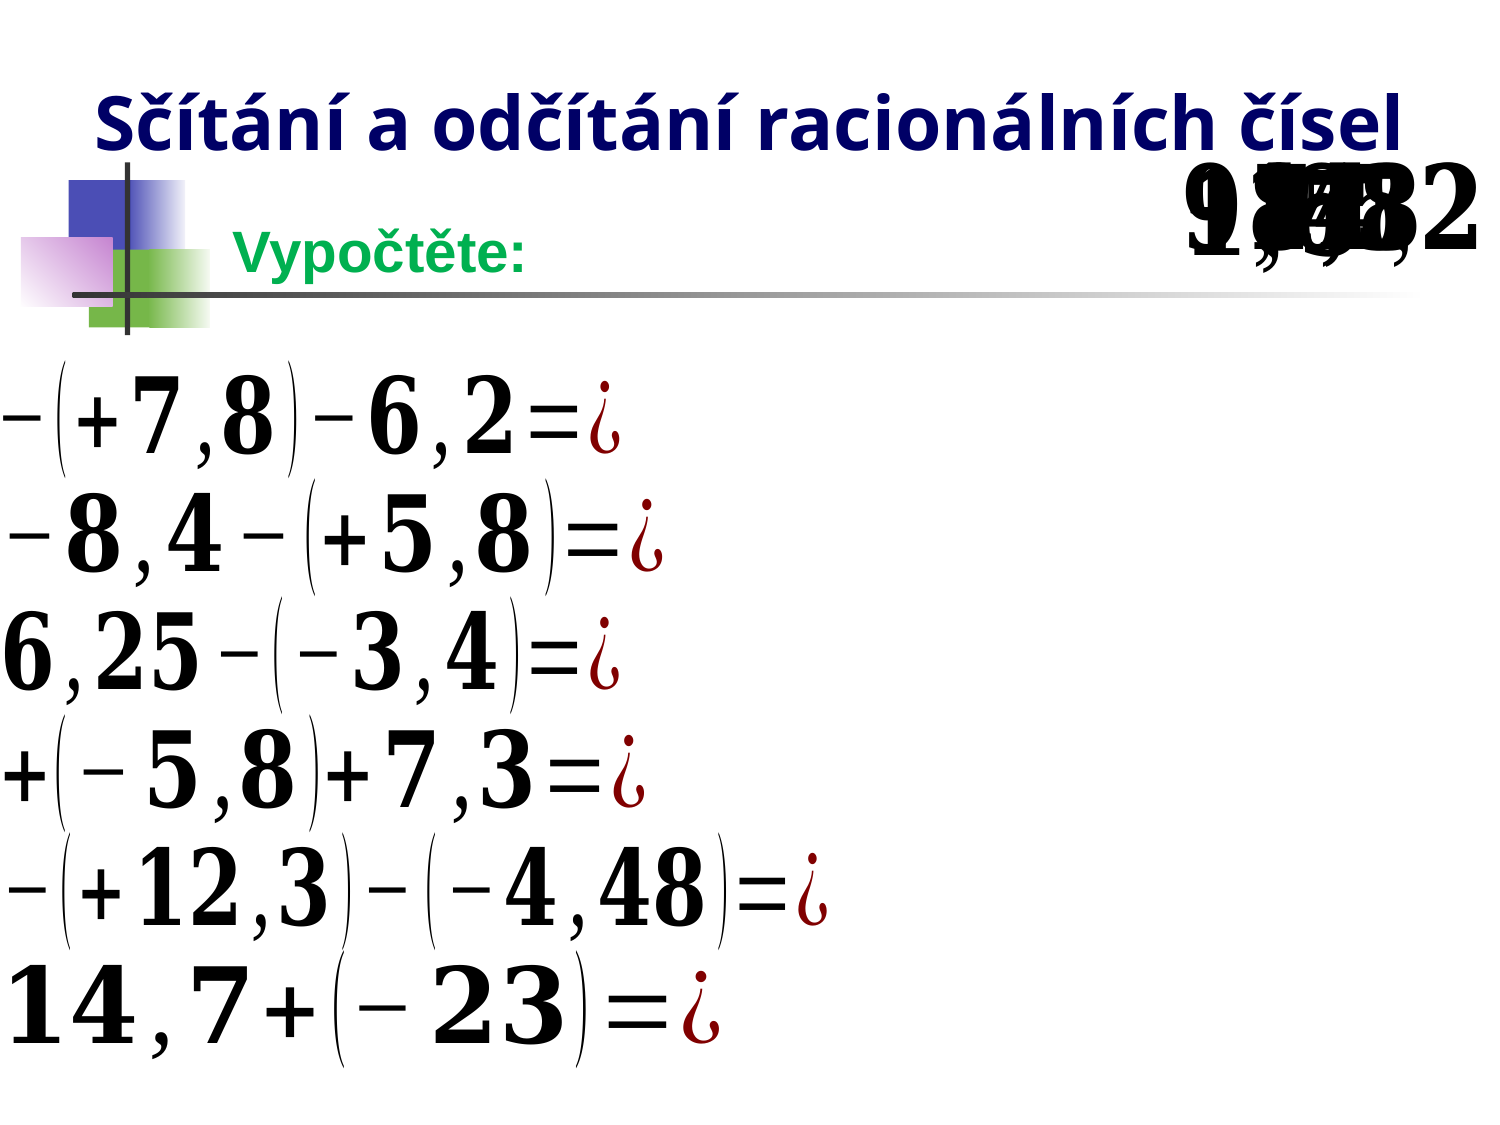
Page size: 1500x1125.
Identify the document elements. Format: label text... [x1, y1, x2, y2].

title Sčítání a odčítání racionálních čísel [0, 63, 1500, 173]
text_box Vypočtěte: [217, 207, 1392, 292]
